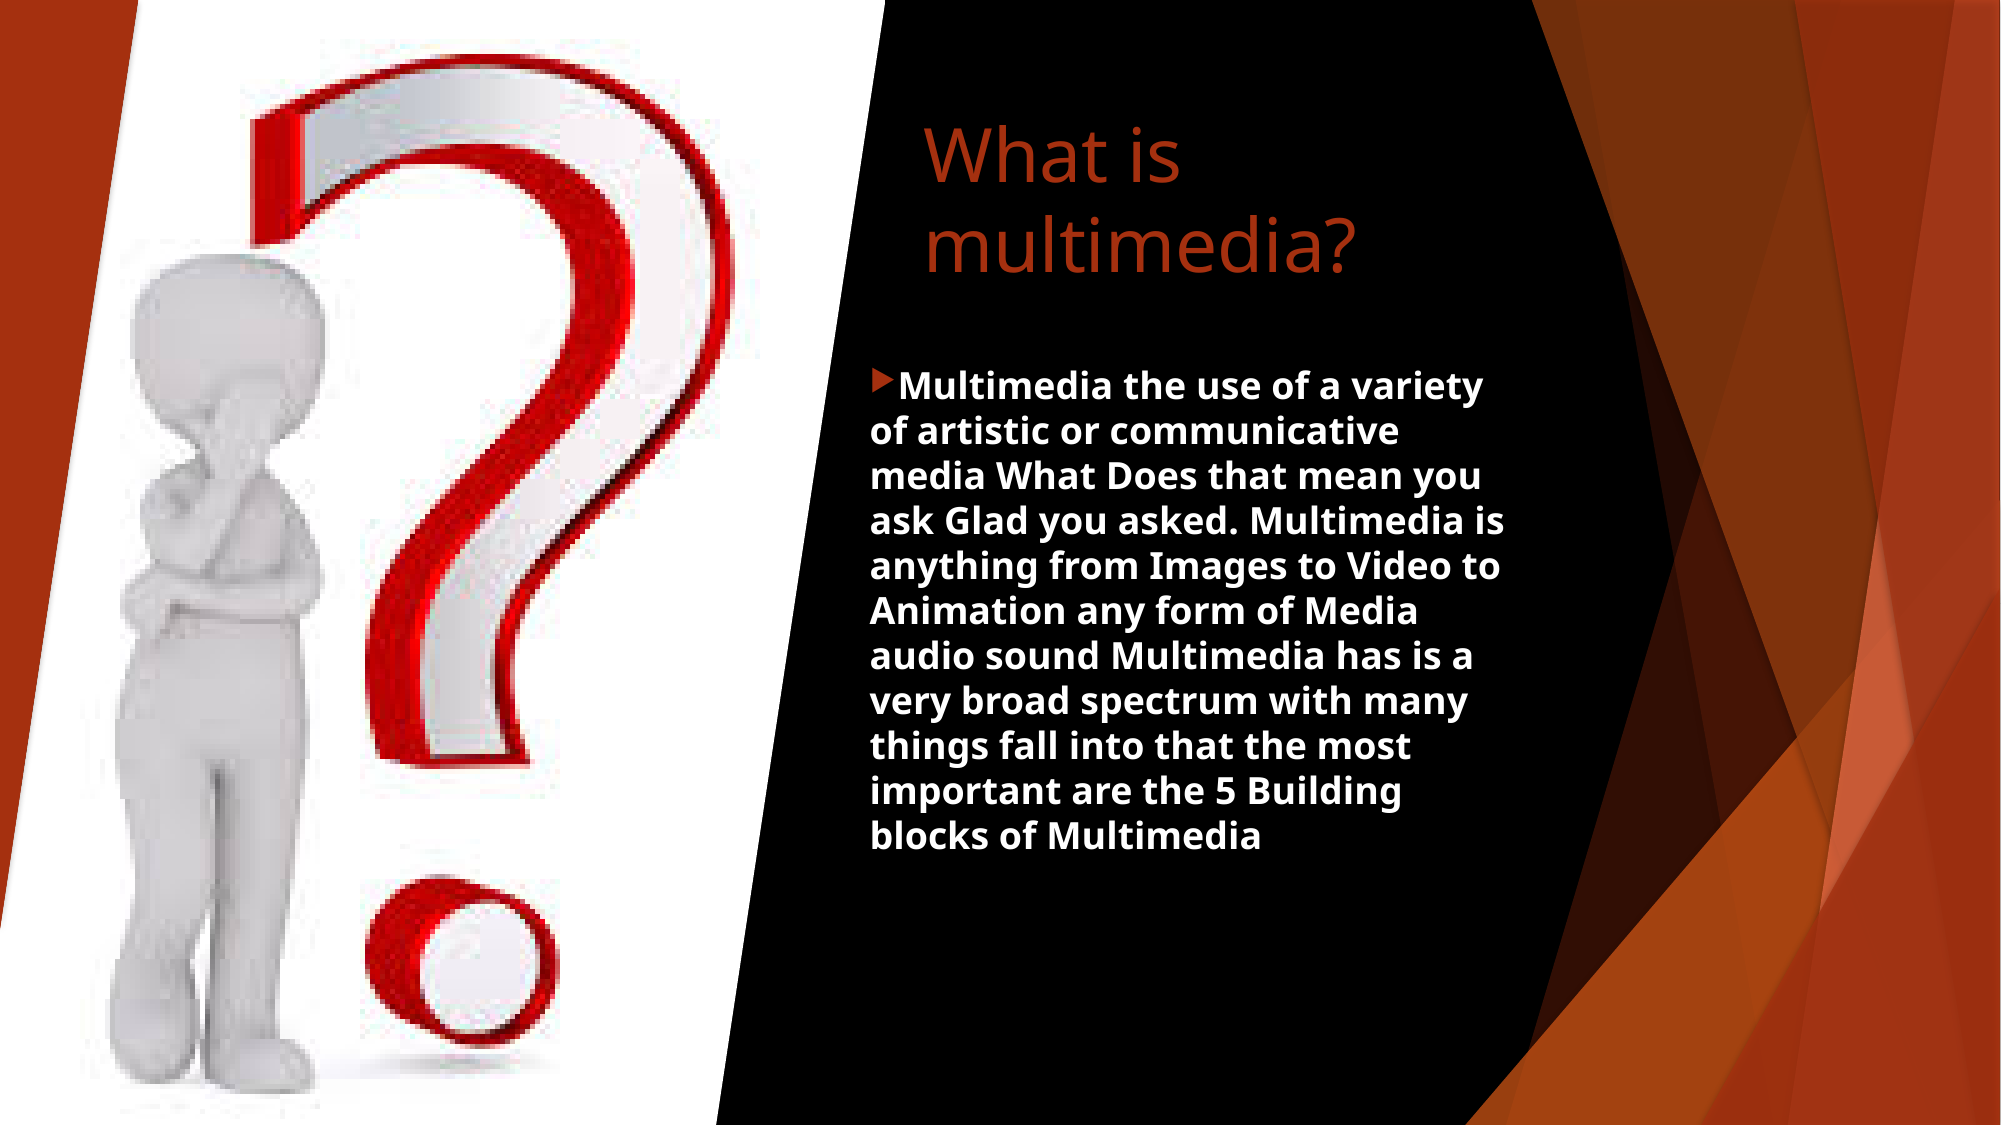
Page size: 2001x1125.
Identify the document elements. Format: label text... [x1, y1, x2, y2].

text_box Multimedia the use of a variety of artistic or communicative media What Does that mean you ask Glad you asked. Multimedia is anything from Images to Video to Animation any form of Media audio sound Multimedia has is a very broad spectrum with many things fall into that the most important are the 5 Building blocks of Multimedia [890, 354, 1522, 991]
title What is multimedia? [908, 99, 1522, 317]
picture [0, 0, 886, 1125]
